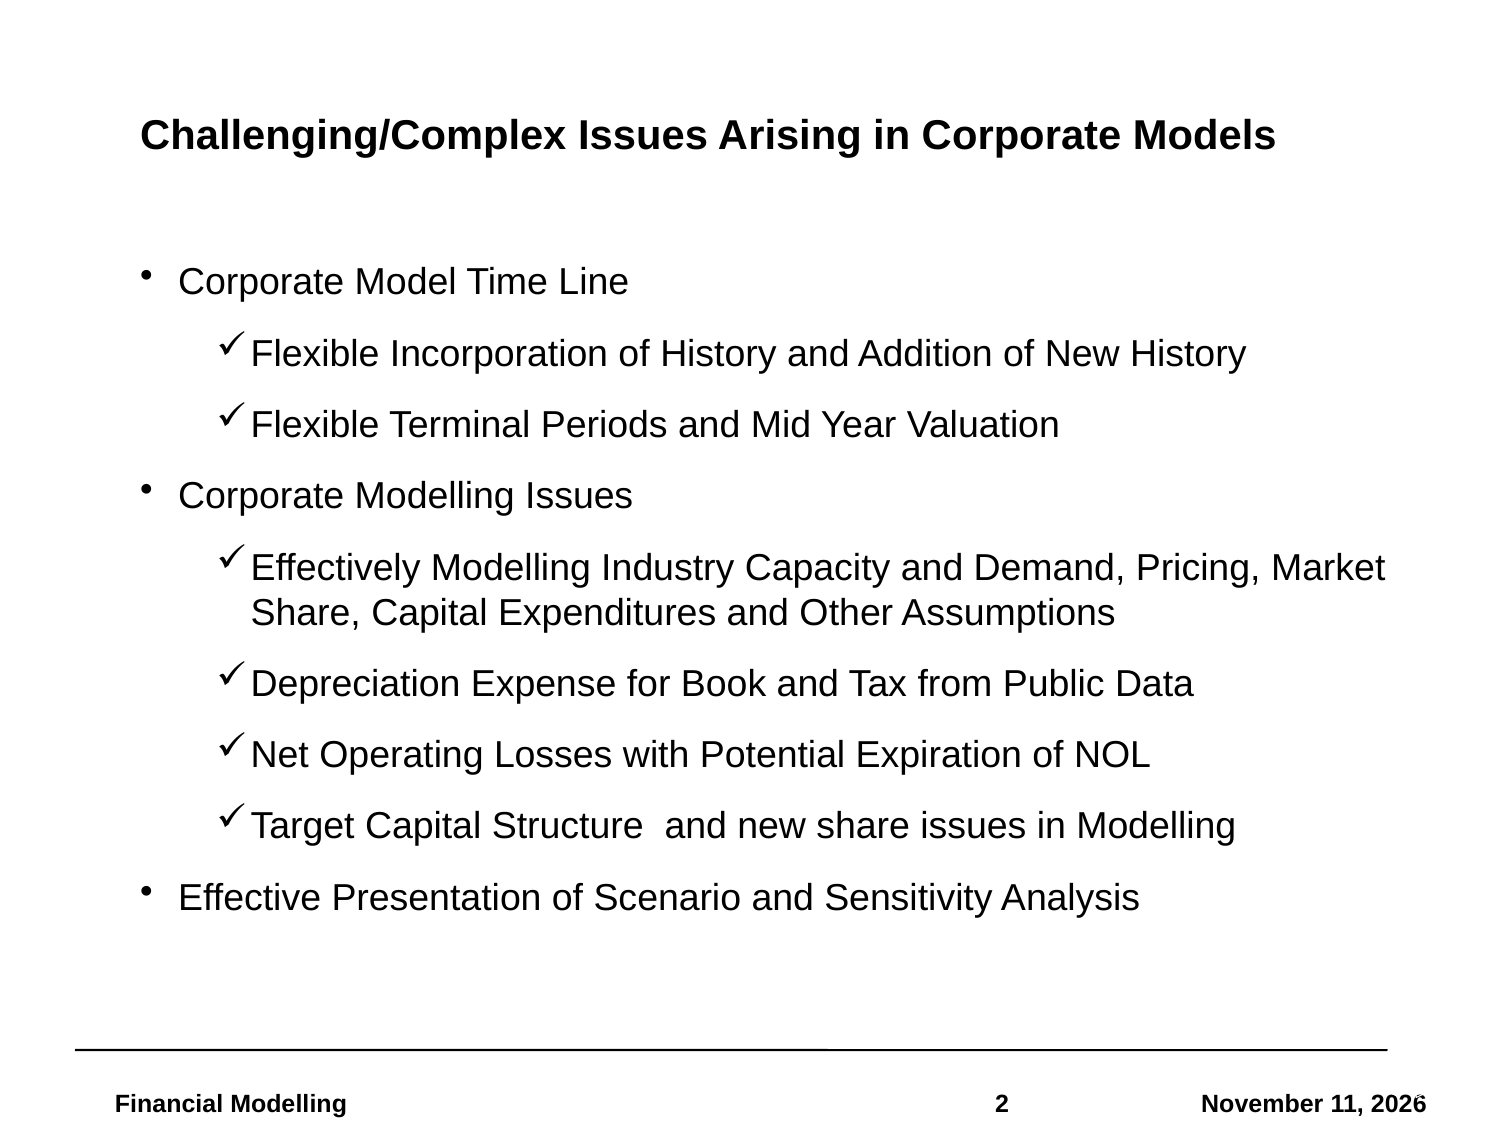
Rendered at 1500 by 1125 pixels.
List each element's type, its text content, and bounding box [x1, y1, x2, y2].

list Corporate Model Time Line Flexible Incorporation of History and Addition of New History Flexible Terminal Periods and Mid Year Valuation Corporate Modelling Issues Effectively Modelling Industry Capacity and Demand, Pricing, Market Share, Capital Expenditures and Other Assumptions Depreciation Expense for Book and Tax from Public Data Net Operating Losses with Potential Expiration of NOL Target Capital Structure and new share issues in Modelling Effective Presentation of Scenario and Sensitivity Analysis [124, 249, 1413, 1001]
title Challenging/Complex Issues Arising in Corporate Models [124, 99, 1413, 226]
